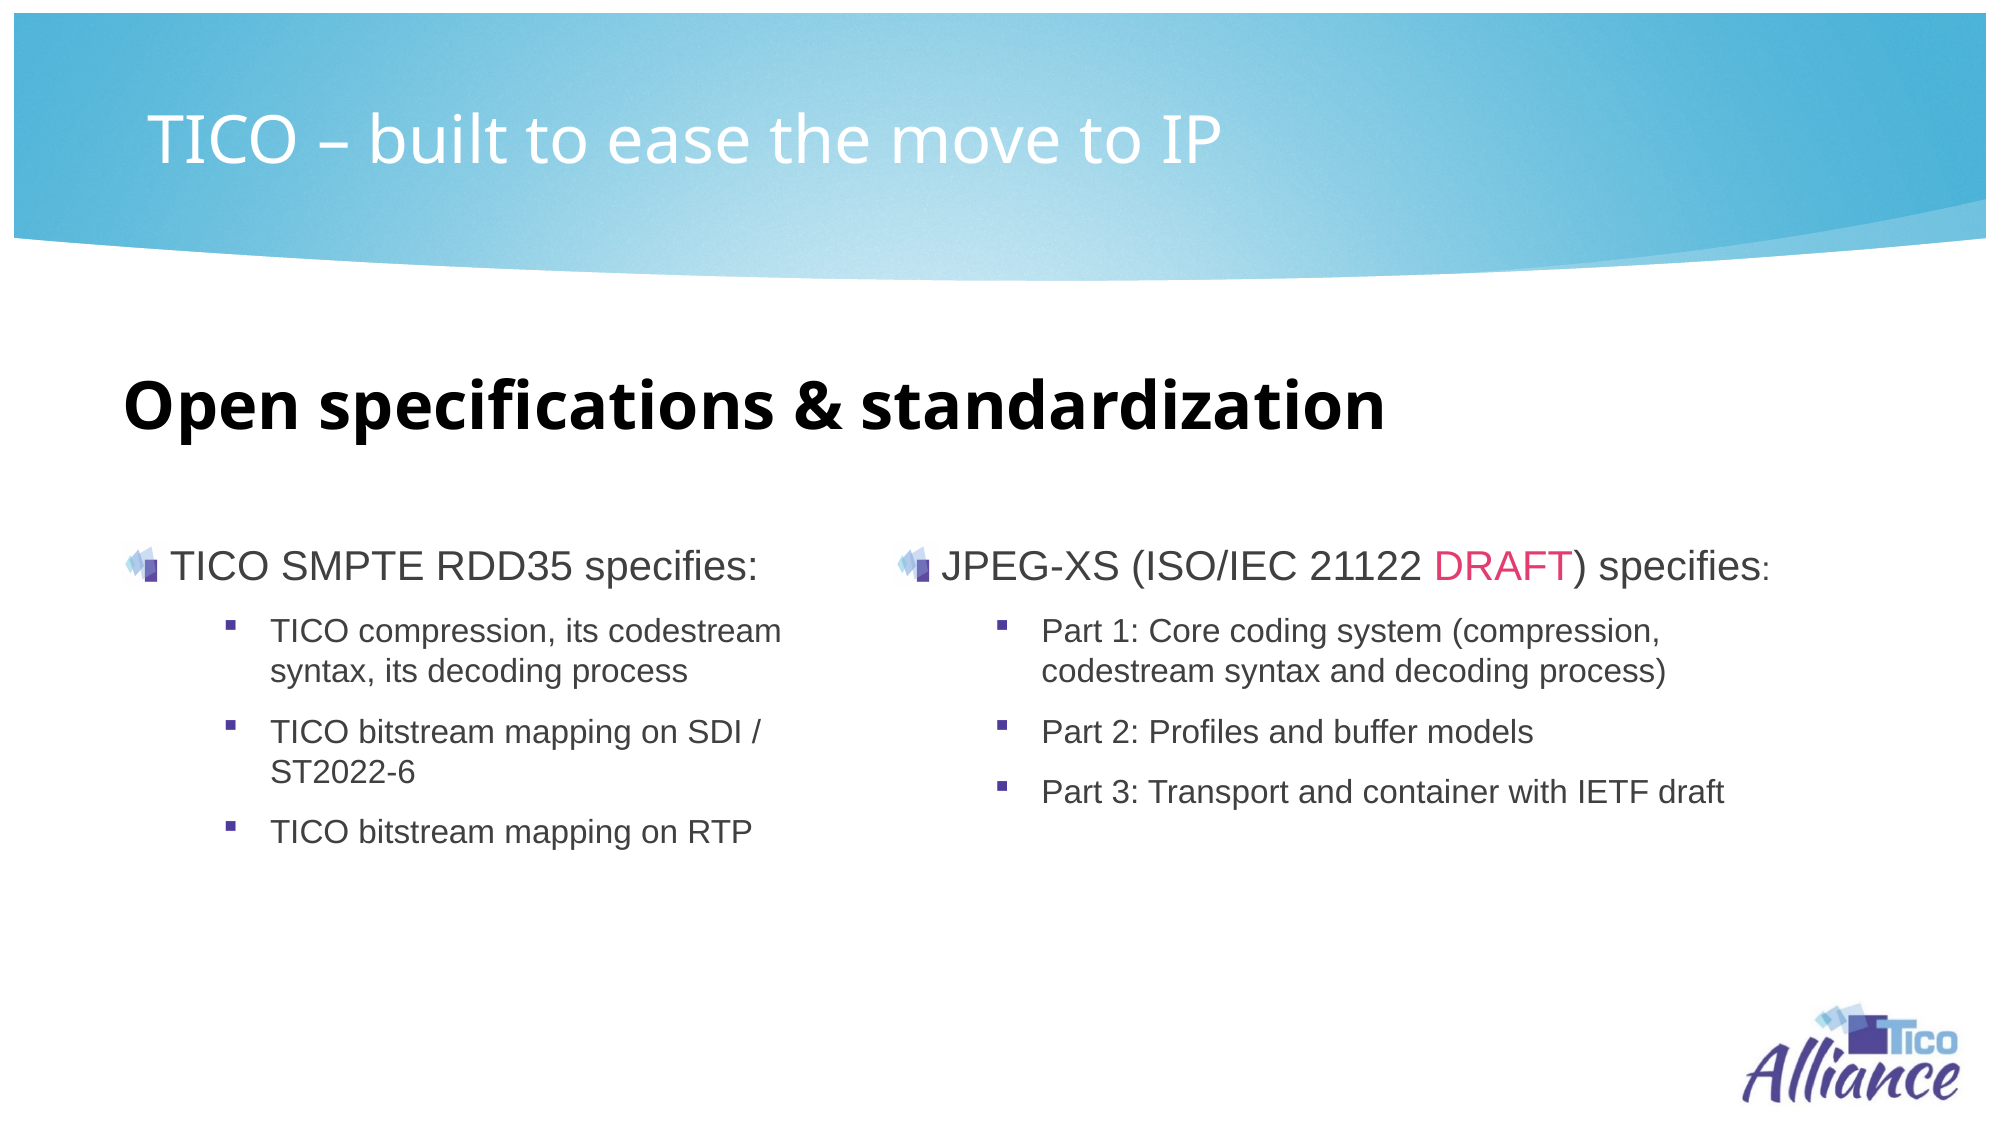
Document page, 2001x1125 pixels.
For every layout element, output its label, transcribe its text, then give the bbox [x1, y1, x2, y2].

text_box TICO – built to ease the move to IP [132, 89, 1356, 184]
text_box JPEG-XS (ISO/IEC 21122 DRAFT) specifies: Part 1: Core coding system (compression, codestream syntax and decoding process) Part 2: Profiles and buffer models Part 3: Transport and container with IETF draft [879, 531, 1845, 913]
picture [122, 541, 167, 586]
list TICO SMPTE RDD35 specifies: TICO compression, its codestream syntax, its decoding process TICO bitstream mapping on SDI / ST2022-6 TICO bitstream mapping on RTP [108, 531, 879, 913]
picture [894, 541, 939, 586]
title Open specifications & standardization [108, 338, 1842, 468]
picture [1729, 995, 1971, 1107]
